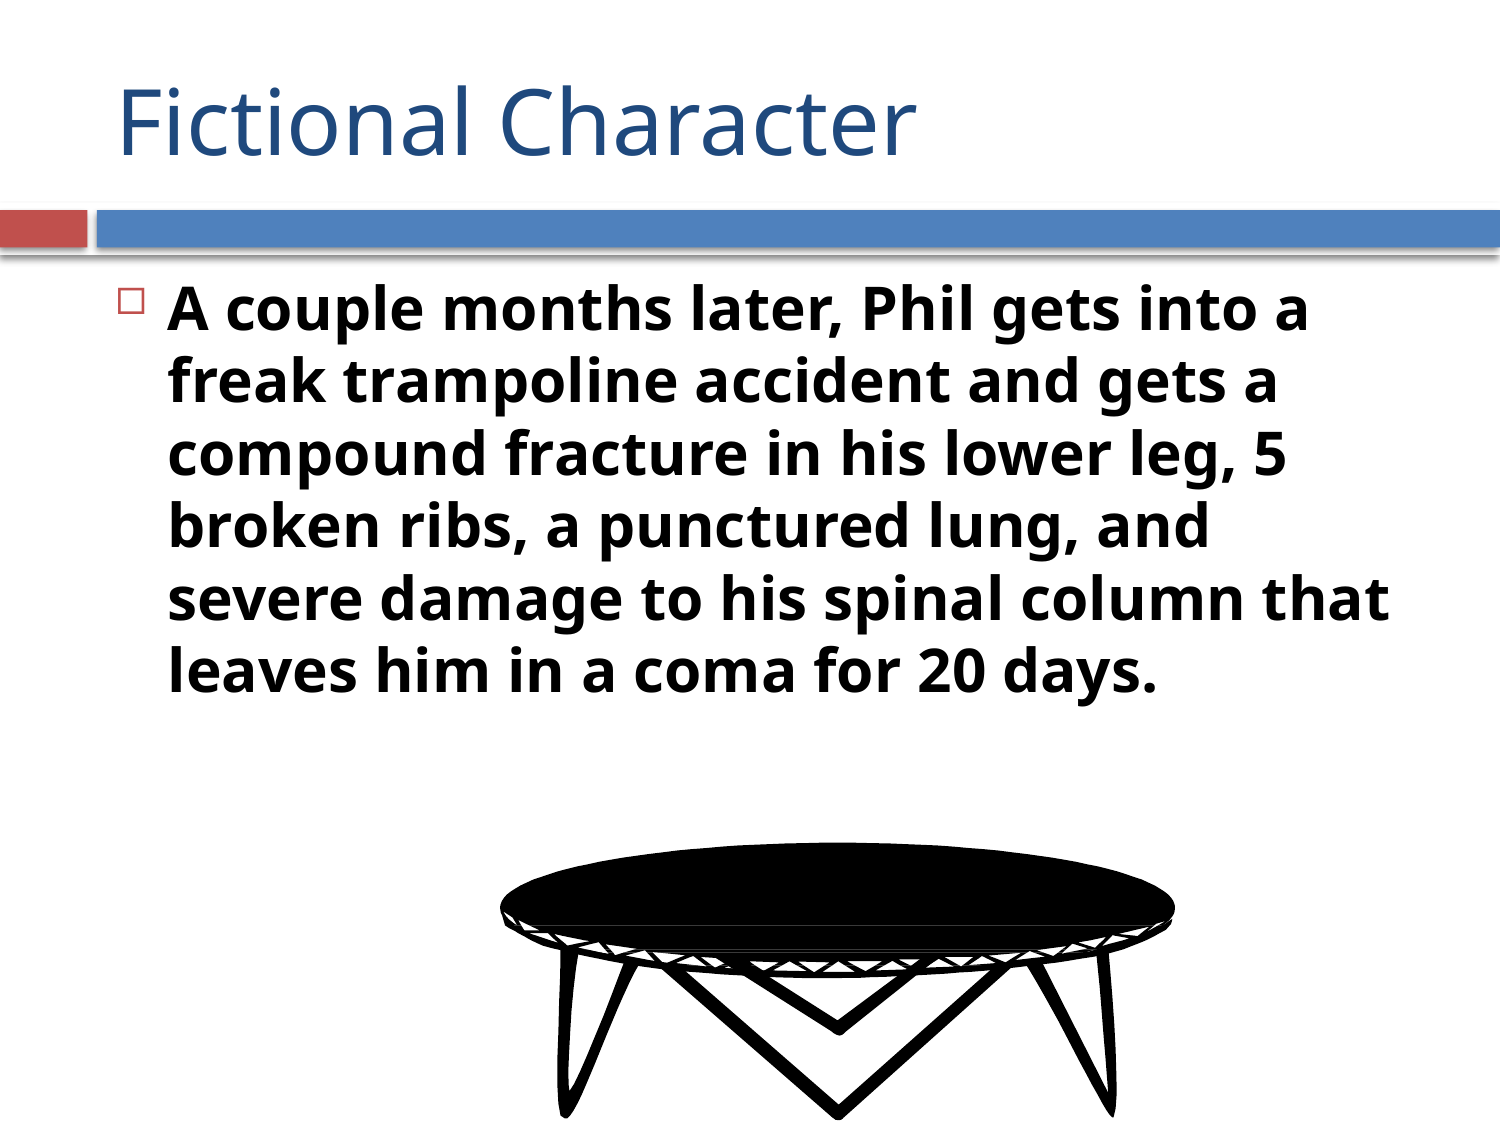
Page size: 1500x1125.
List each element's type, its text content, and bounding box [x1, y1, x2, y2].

list A couple months later, Phil gets into a freak trampoline accident and gets a compound fracture in his lower leg, 5 broken ribs, a punctured lung, and severe damage to his spinal column that leaves him in a coma for 20 days. [100, 262, 1438, 1000]
title Fictional Character [100, 37, 1438, 200]
picture [499, 842, 1176, 1125]
